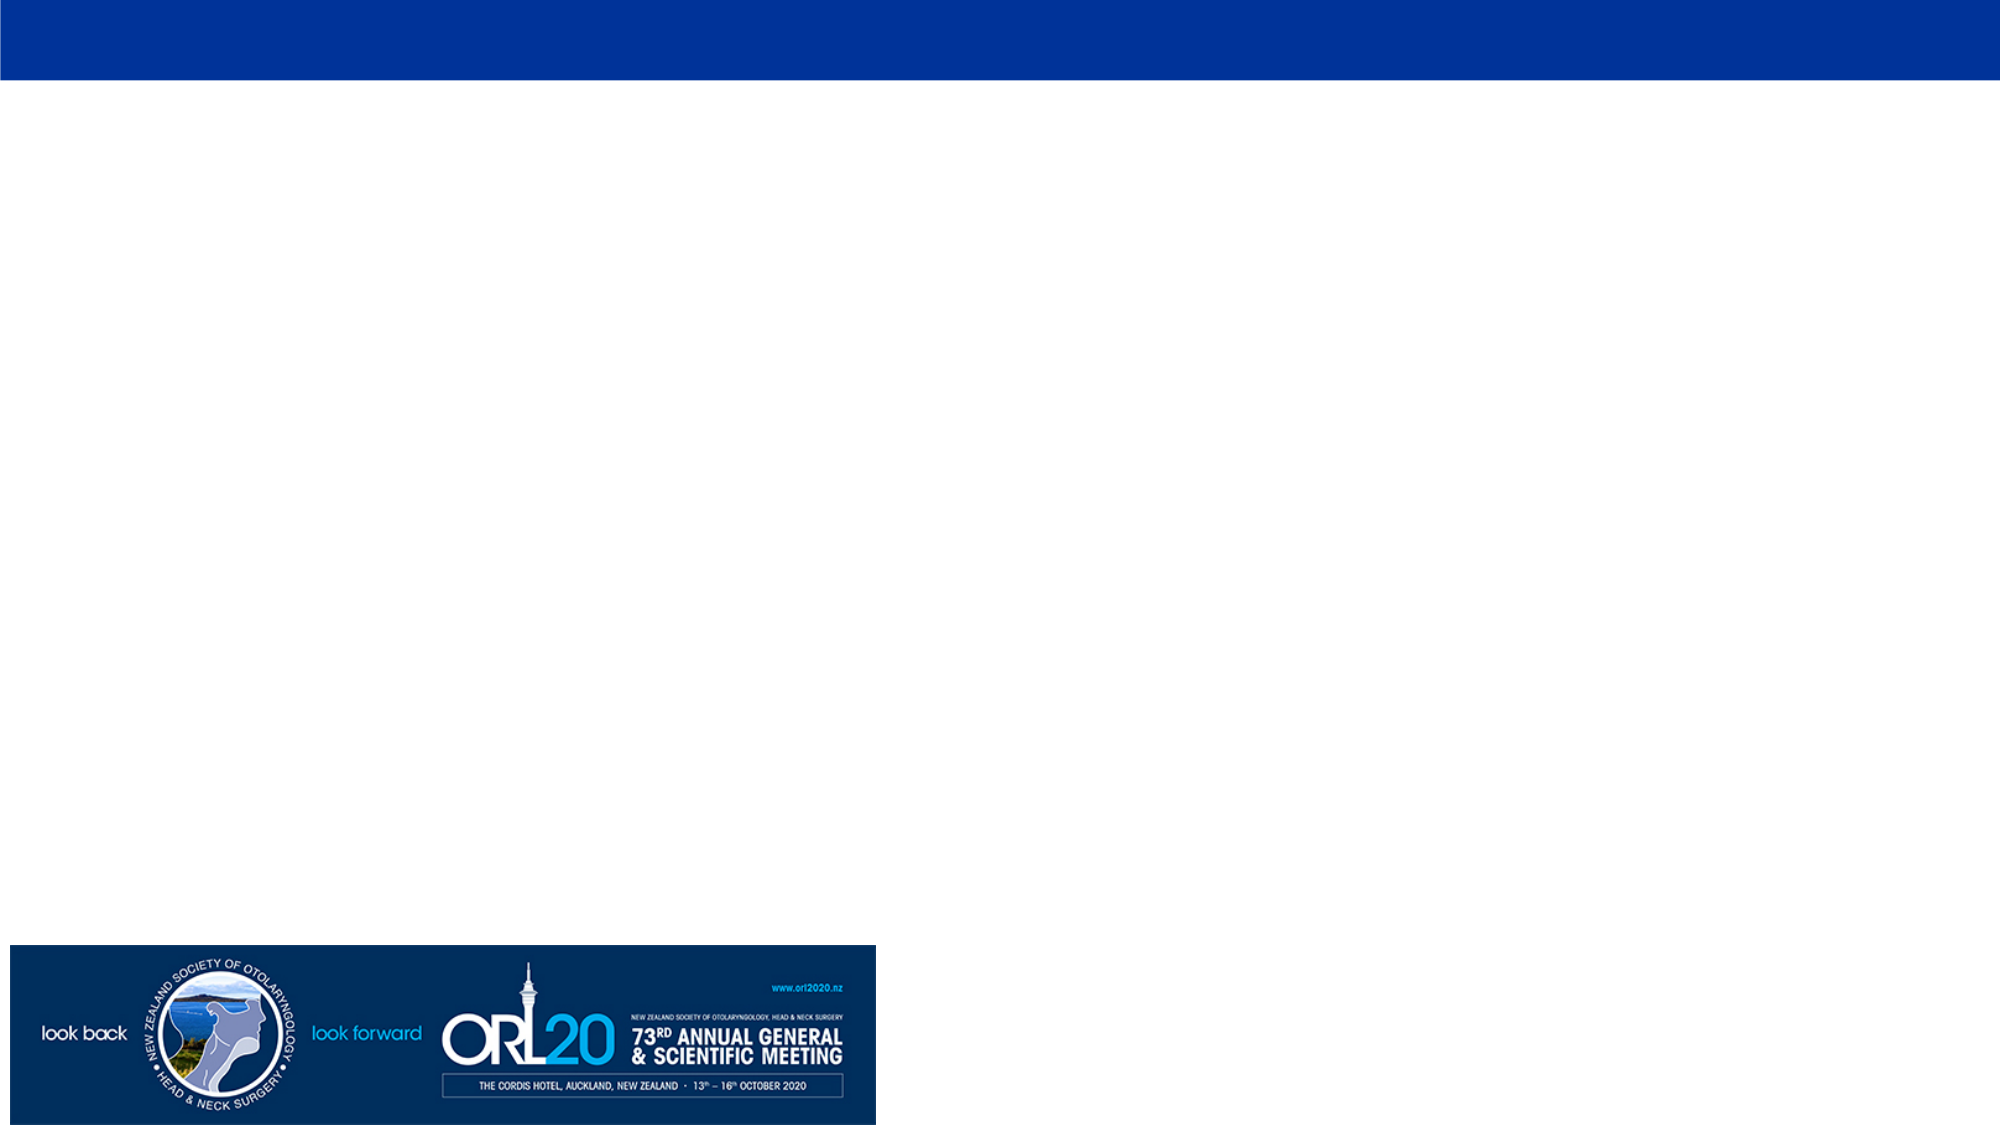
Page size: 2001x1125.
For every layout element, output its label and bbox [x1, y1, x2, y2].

picture [9, 945, 876, 1125]
text_box [0, 0, 2000, 81]
